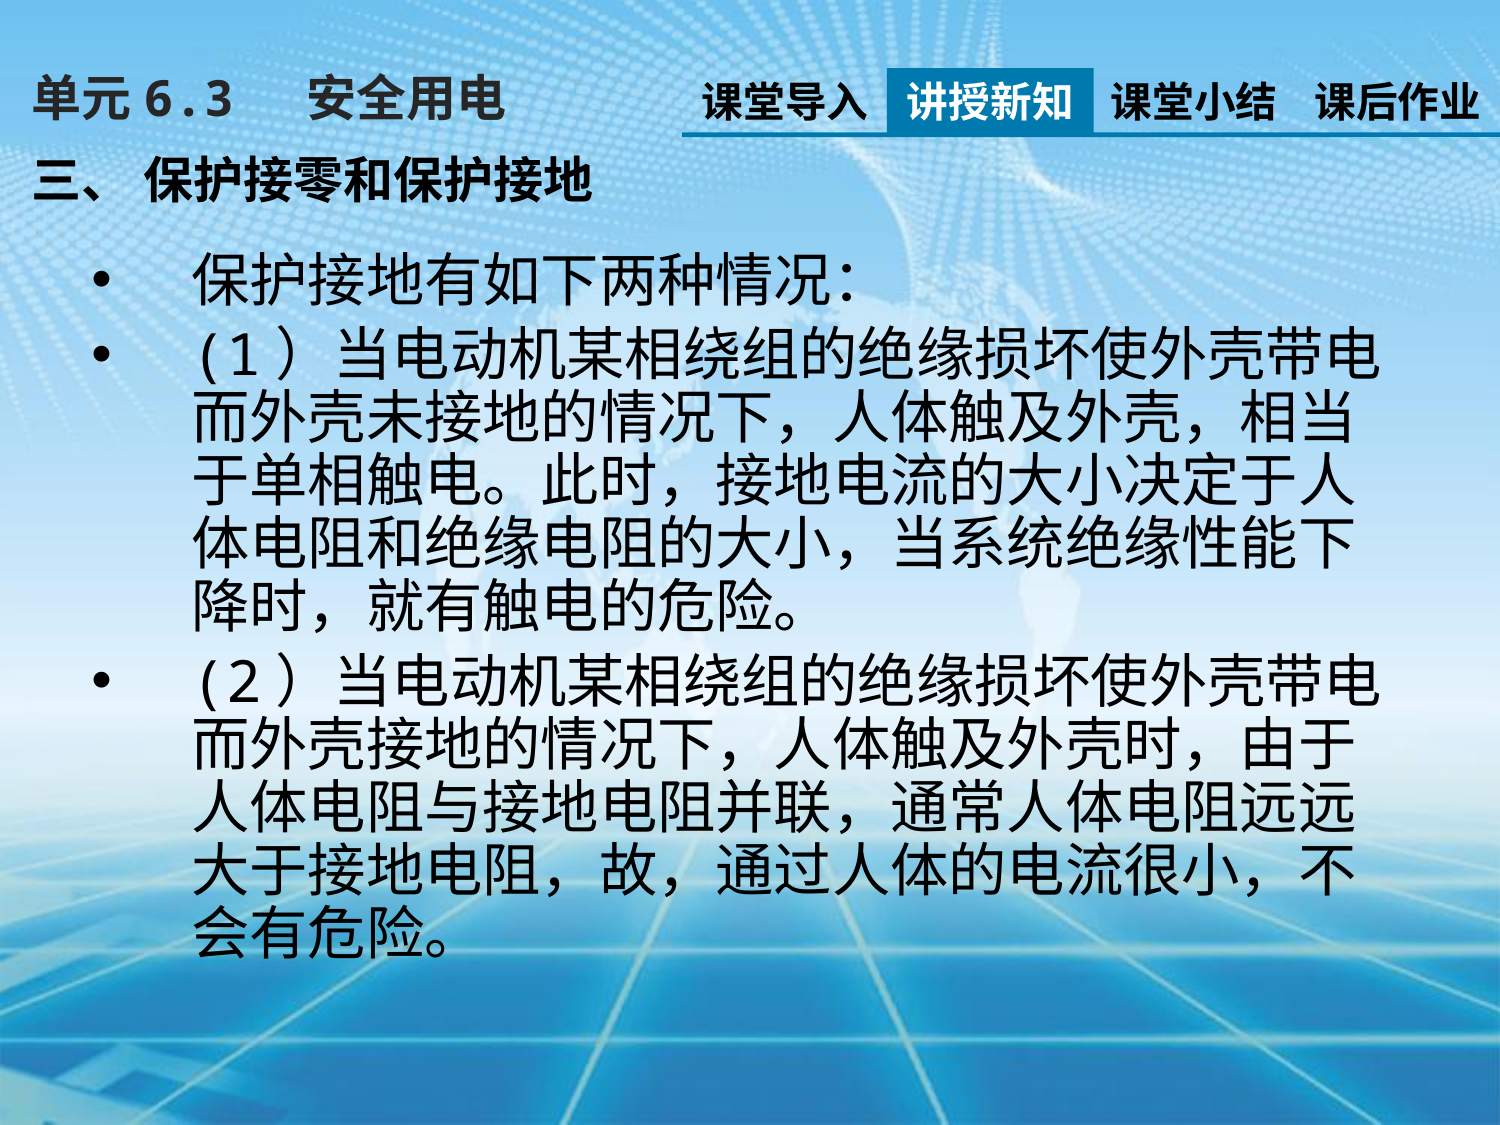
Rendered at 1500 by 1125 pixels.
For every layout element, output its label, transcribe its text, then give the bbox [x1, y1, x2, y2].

text_box 保护接地有如下两种情况： (1）当电动机某相绕组的绝缘损坏使外壳带电而外壳未接地的情况下，人体触及外壳，相当于单相触电。此时，接地电流的大小决定于人体电阻和绝缘电阻的大小，当系统绝缘性能下降时，就有触电的危险。 (2）当电动机某相绕组的绝缘损坏使外壳带电而外壳接地的情况下，人体触及外壳时，由于人体电阻与接地电阻并联，通常人体电阻远远大于接地电阻，故，通过人体的电流很小，不会有危险。 [76, 243, 1427, 988]
picture [0, 0, 1500, 1125]
text_box 三、 保护接零和保护接地 [17, 140, 767, 216]
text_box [16, 59, 1500, 135]
